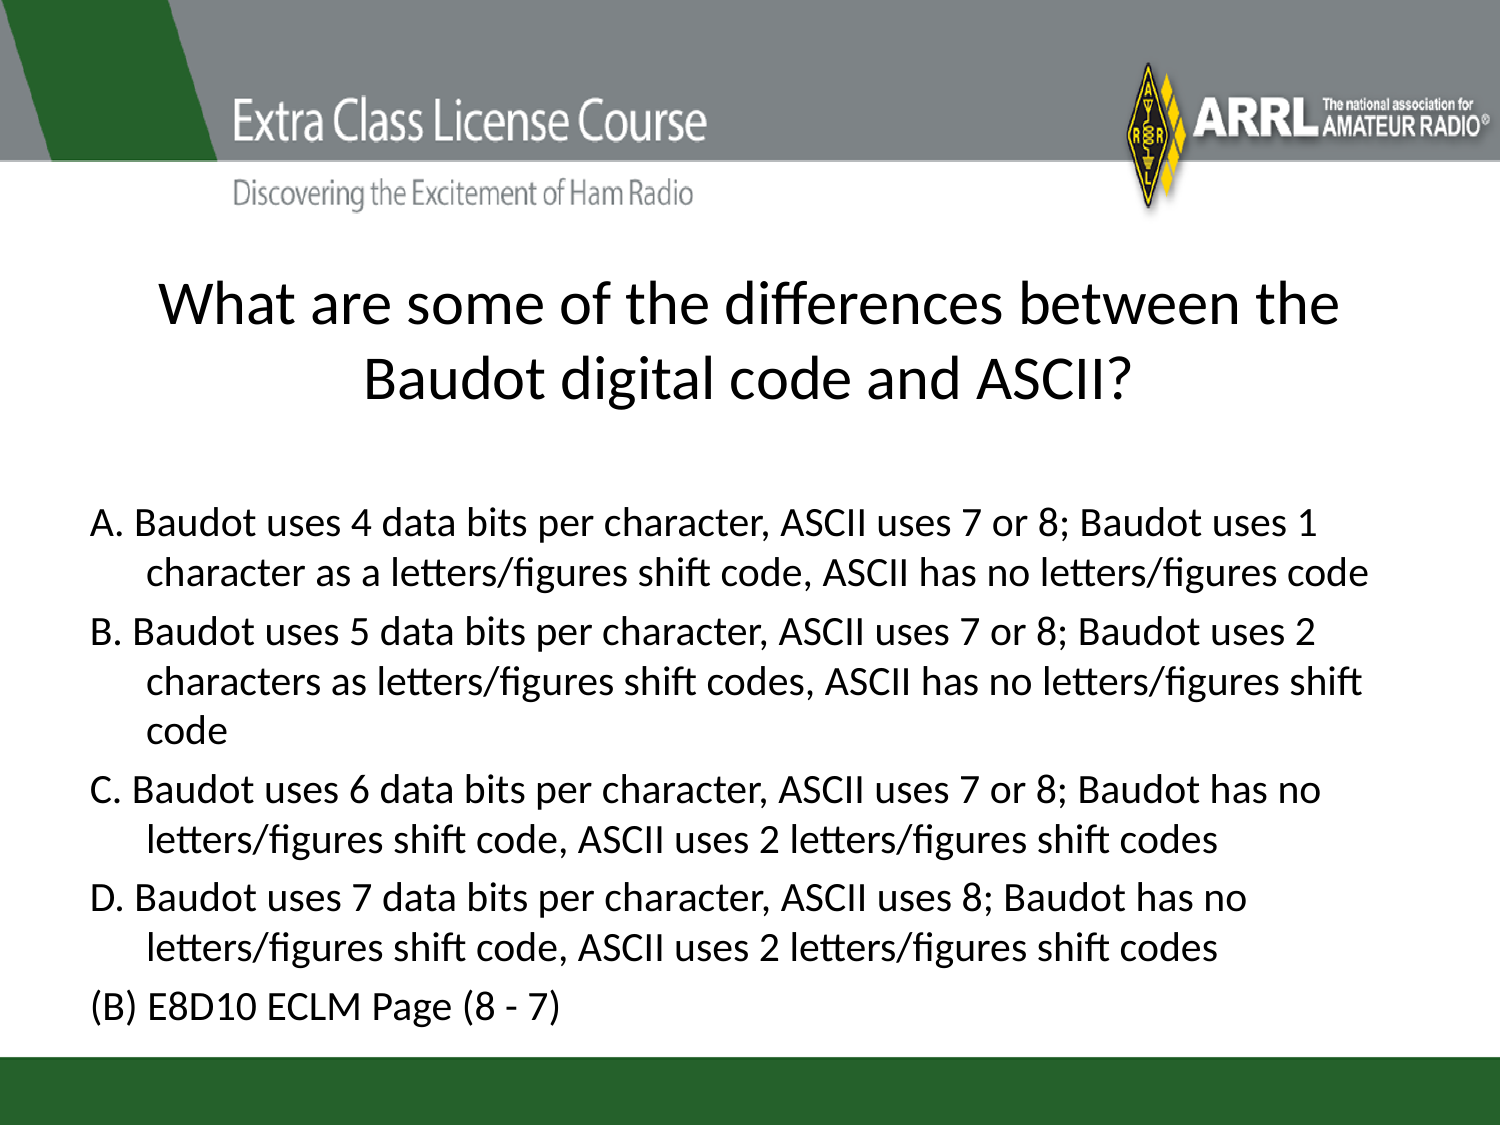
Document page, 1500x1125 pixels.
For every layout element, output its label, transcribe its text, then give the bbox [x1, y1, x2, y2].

list A. Baudot uses 4 data bits per character, ASCII uses 7 or 8; Baudot uses 1 character as a letters/figures shift code, ASCII has no letters/figures code B. Baudot uses 5 data bits per character, ASCII uses 7 or 8; Baudot uses 2 characters as letters/figures shift codes, ASCII has no letters/figures shift code C. Baudot uses 6 data bits per character, ASCII uses 7 or 8; Baudot has no letters/figures shift code, ASCII uses 2 letters/figures shift codes D. Baudot uses 7 data bits per character, ASCII uses 8; Baudot has no letters/figures shift code, ASCII uses 2 letters/figures shift codes (B) E8D10 ECLM Page (8 - 7) [75, 487, 1425, 1005]
picture [0, 0, 1500, 1125]
title What are some of the differences between the Baudot digital code and ASCII? [75, 254, 1425, 435]
